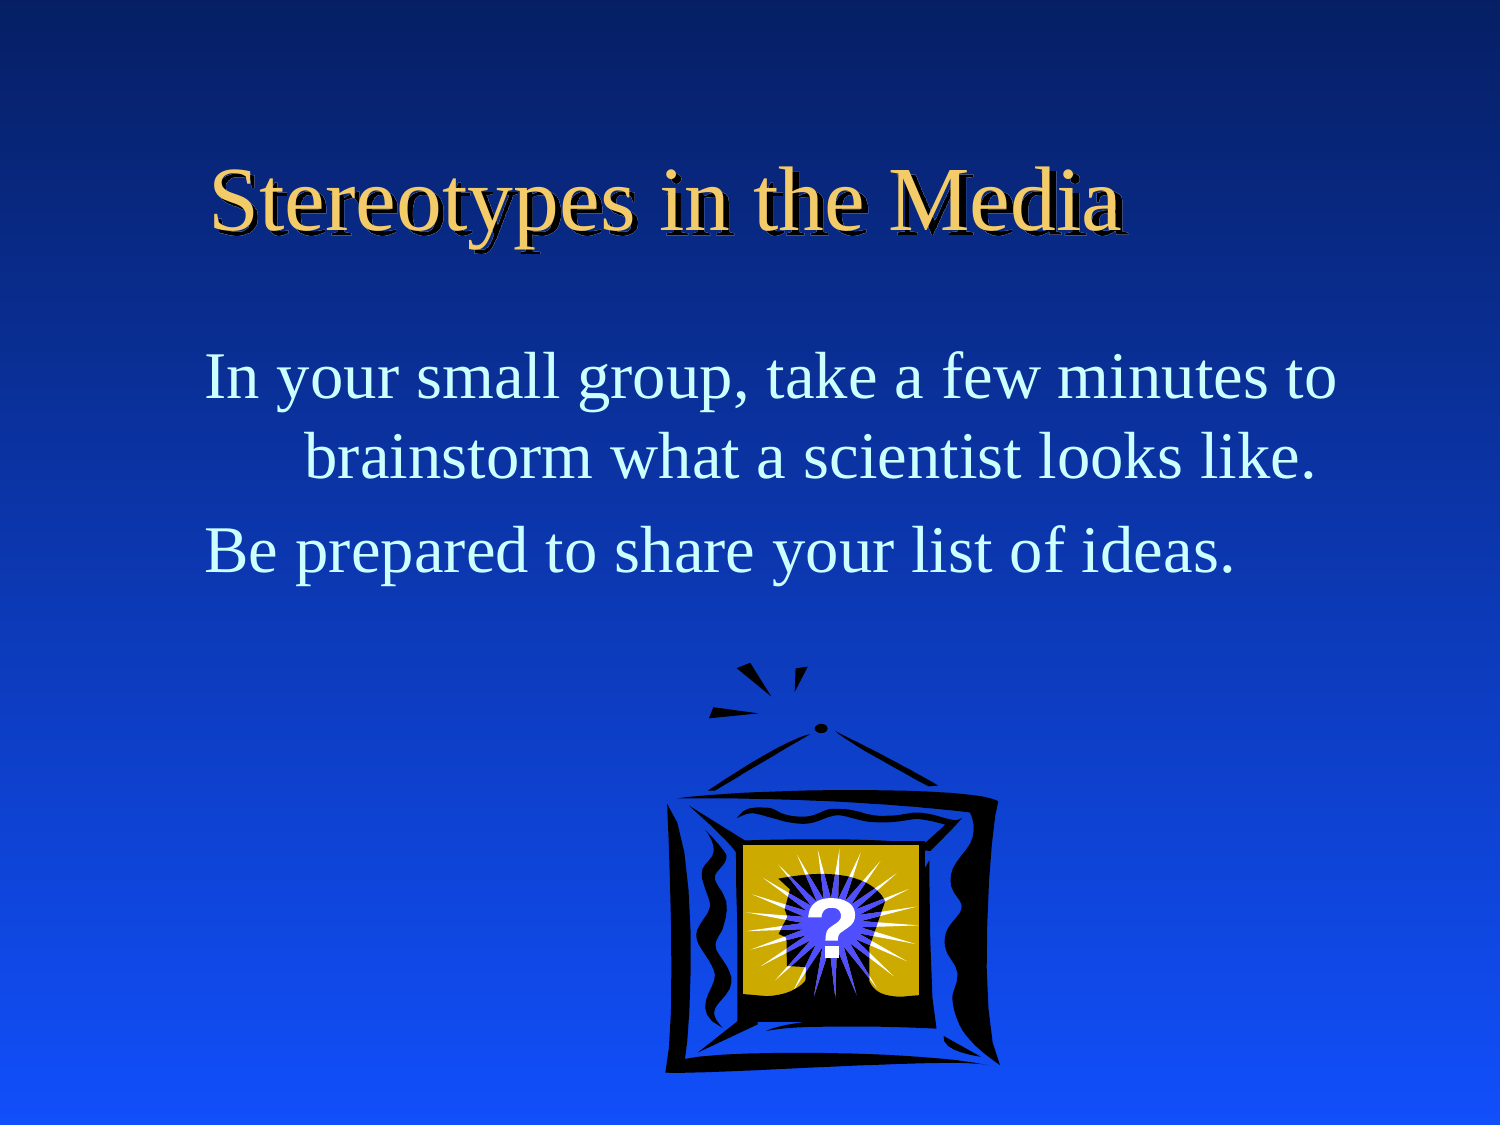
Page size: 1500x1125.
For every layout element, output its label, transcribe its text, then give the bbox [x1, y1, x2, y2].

list In your small group, take a few minutes to brainstorm what a scientist looks like. Be prepared to share your list of ideas. [189, 324, 1469, 1001]
title Stereotypes in the Media [193, 99, 1460, 288]
picture [665, 662, 1001, 1076]
